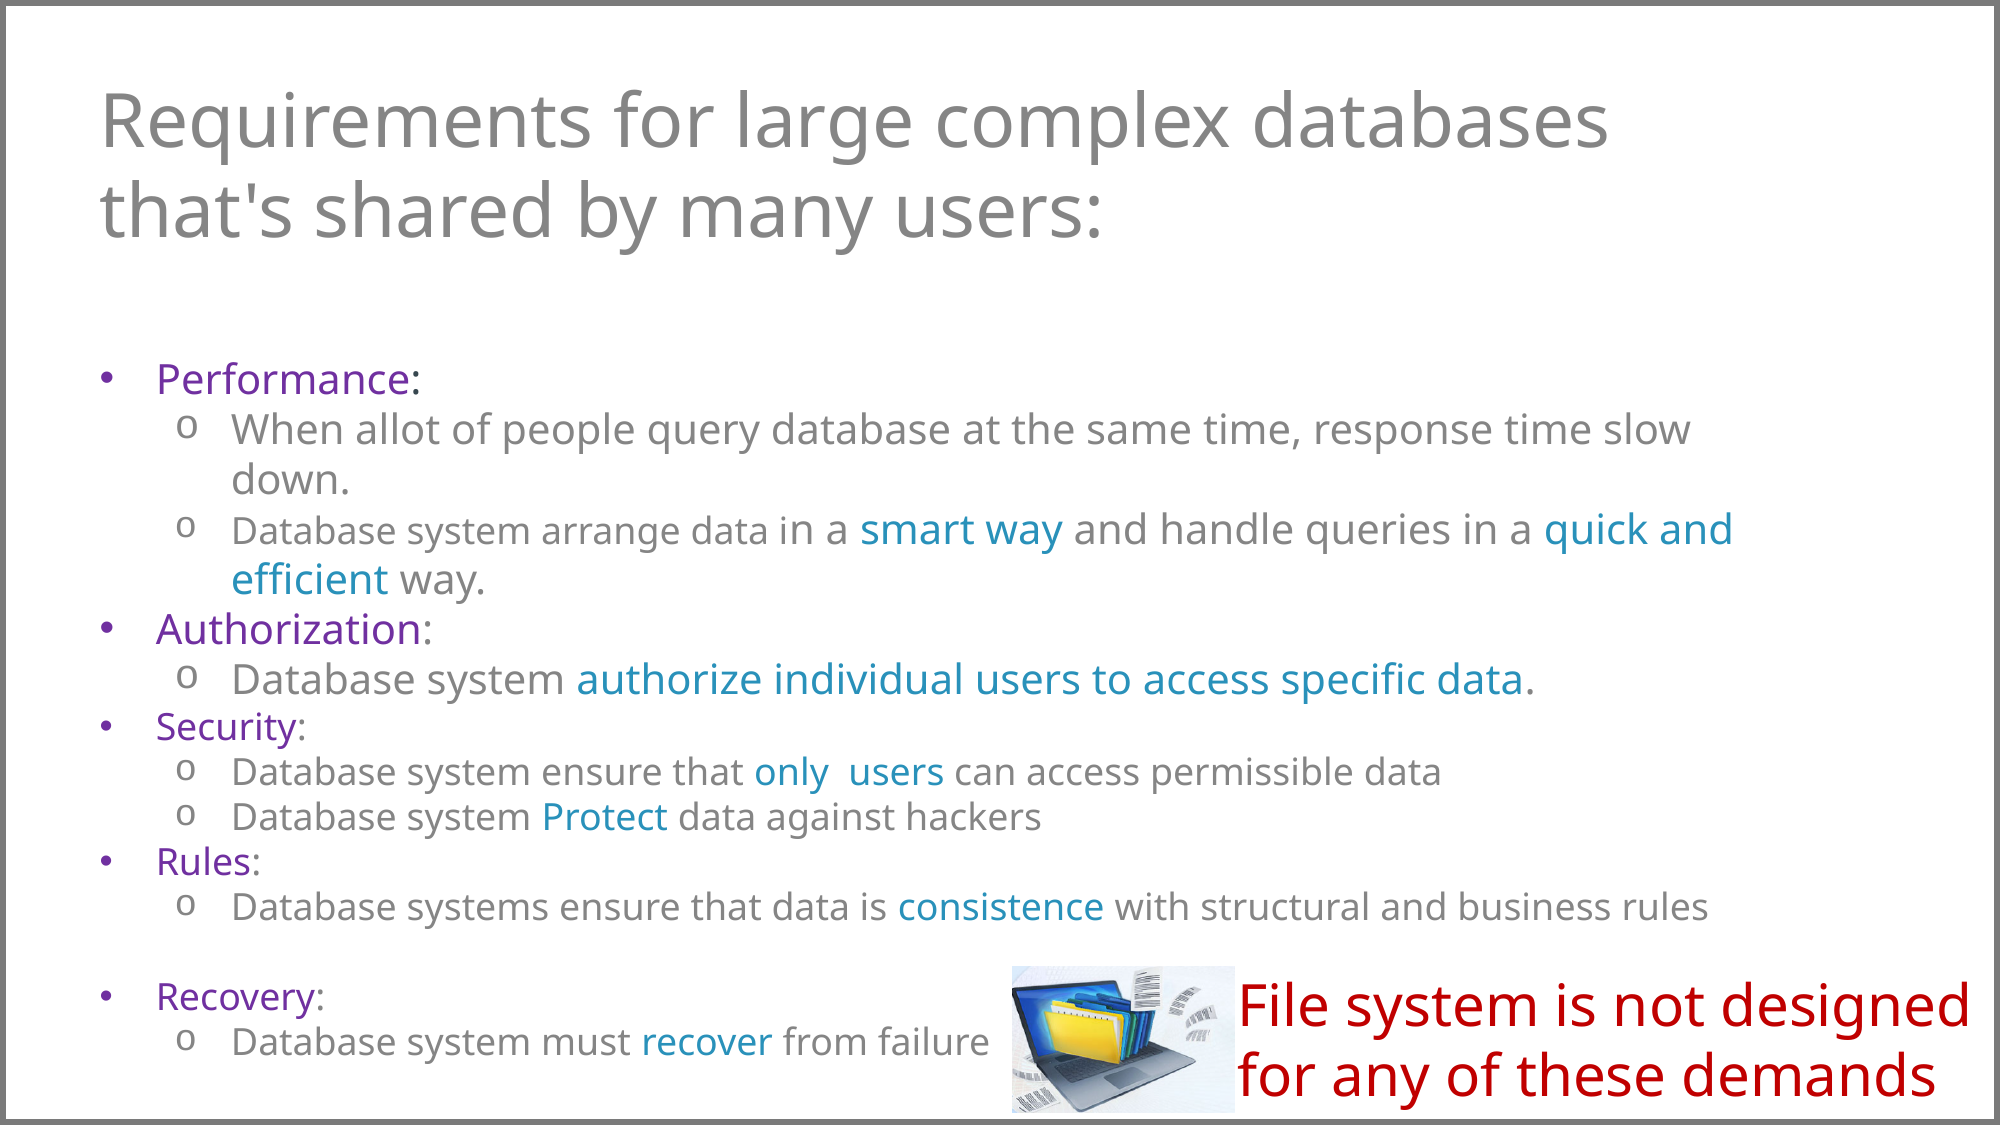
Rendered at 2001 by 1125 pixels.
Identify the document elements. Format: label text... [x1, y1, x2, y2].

picture [1012, 966, 1235, 1113]
text_box [0, 0, 2000, 1125]
text_box Requirements for large complex databases that's shared by many users: Performance: When allot of people query database at the same time, response time slow down. Database system arrange data in a smart way and handle queries in a quick and efficient way. Authorization: Database system authorize individual users to access specific data. Security: Database system ensure that only users can access permissible data Database system Protect data against hackers Rules: Database systems ensure that data is consistence with structural and business rules Recovery: Database system must recover from failure [84, 64, 1836, 1125]
text_box File system is not designed for any of these demands [1222, 961, 1994, 1116]
